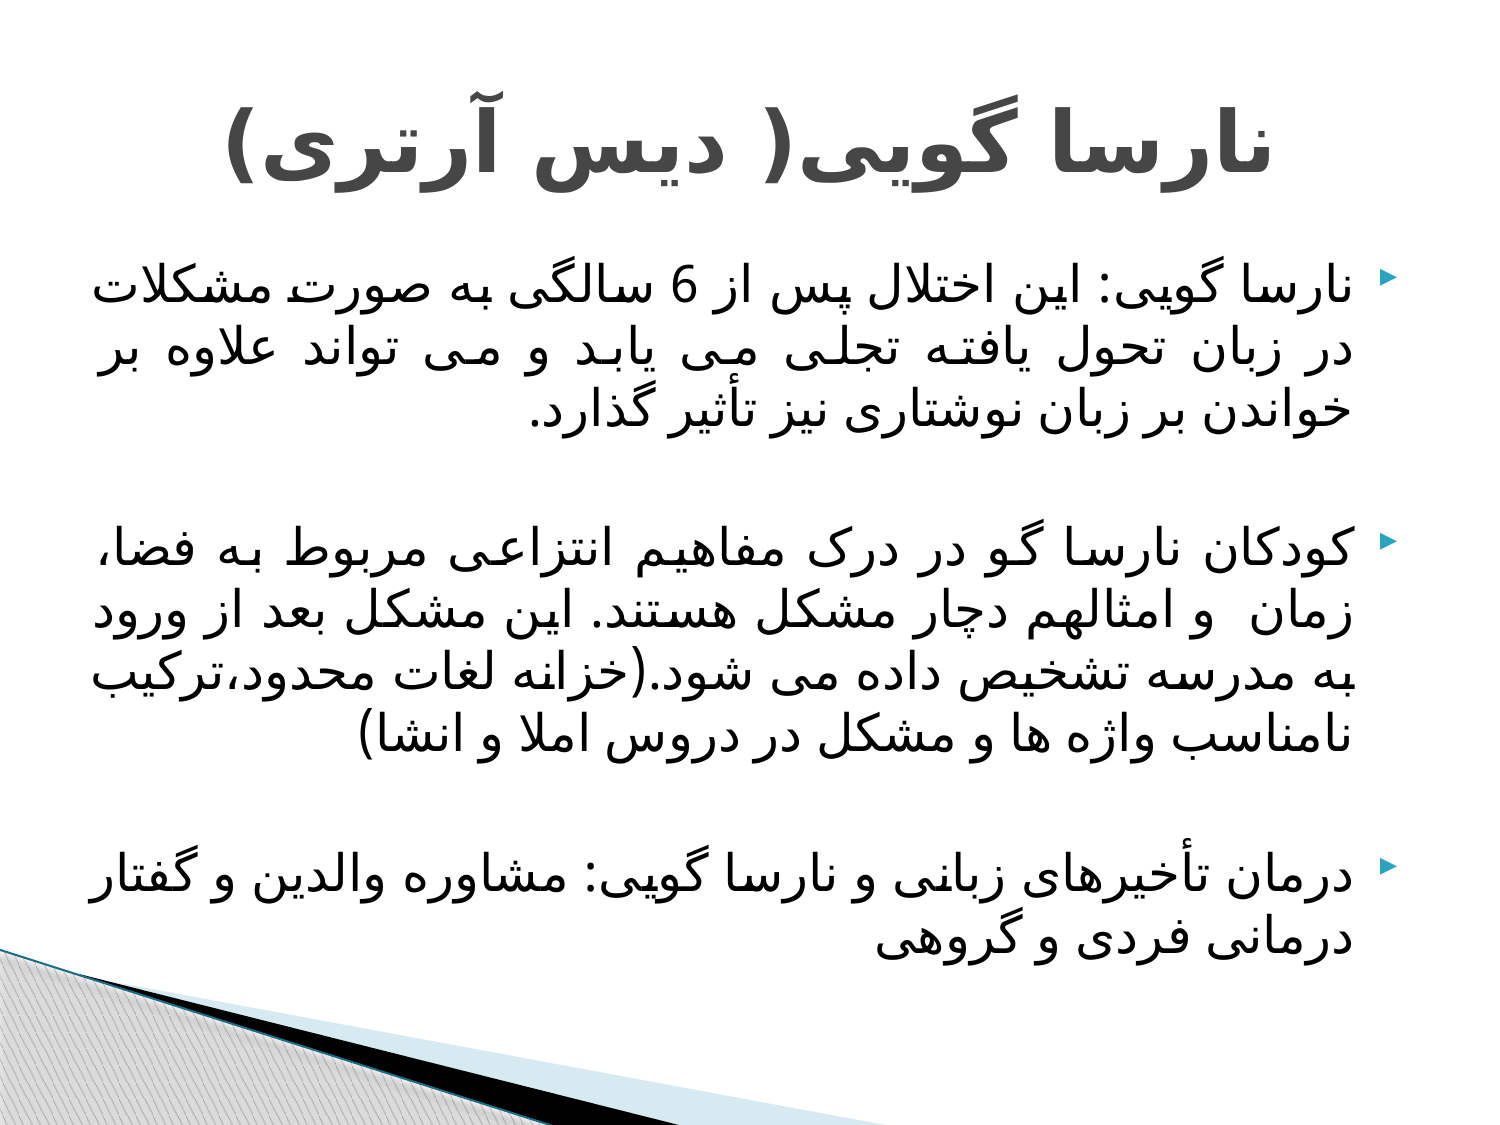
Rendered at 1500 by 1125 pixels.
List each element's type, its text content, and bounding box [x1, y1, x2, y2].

title نارسا گویی( دیس آرتری) [75, 45, 1425, 233]
list نارسا گویی: این اختلال پس از 6 سالگی به صورت مشکلات در زبان تحول یافته تجلی می یابد و می تواند علاوه بر خواندن بر زبان نوشتاری نیز تأثیر گذارد. کودکان نارسا گو در درک مفاهیم انتزاعی مربوط به فضا، زمان و امثالهم دچار مشکل هستند. این مشکل بعد از ورود به مدرسه تشخیص داده می شود.(خزانه لغات محدود،ترکیب نامناسب واژه ها و مشکل در دروس املا و انشا) درمان تأخیرهای زبانی و نارسا گویی: مشاوره والدین و گفتار درمانی فردی و گروهی [75, 243, 1425, 986]
